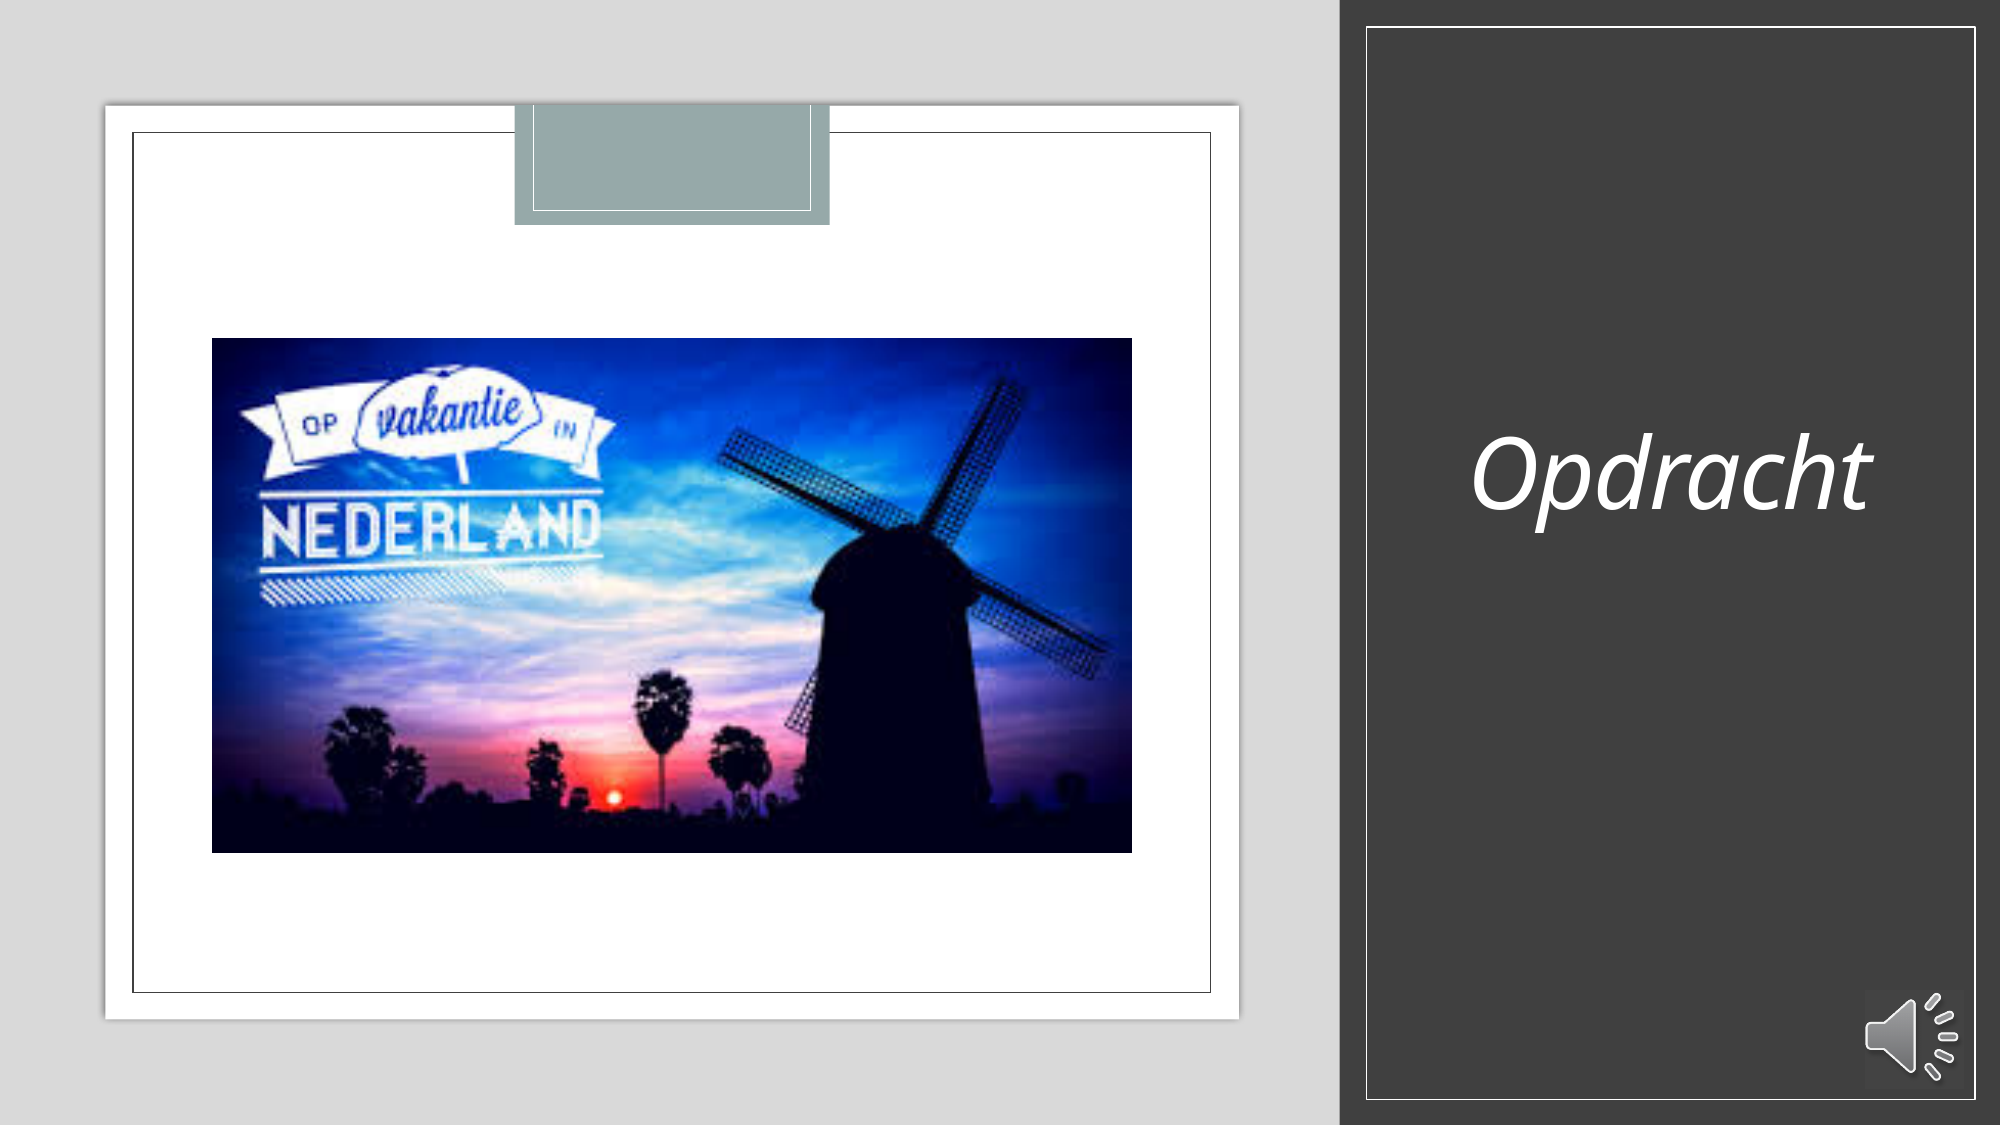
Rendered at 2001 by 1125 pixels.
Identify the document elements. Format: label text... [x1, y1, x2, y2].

picture [212, 338, 1132, 853]
text_box [514, 104, 831, 226]
text_box [1366, 26, 1976, 1101]
text_box [132, 132, 1211, 993]
text_box [1341, 0, 2000, 1125]
picture [1864, 989, 1965, 1090]
text_box [0, 0, 1341, 1125]
text_box [105, 105, 1239, 1020]
title Opdracht [1404, 193, 1936, 765]
